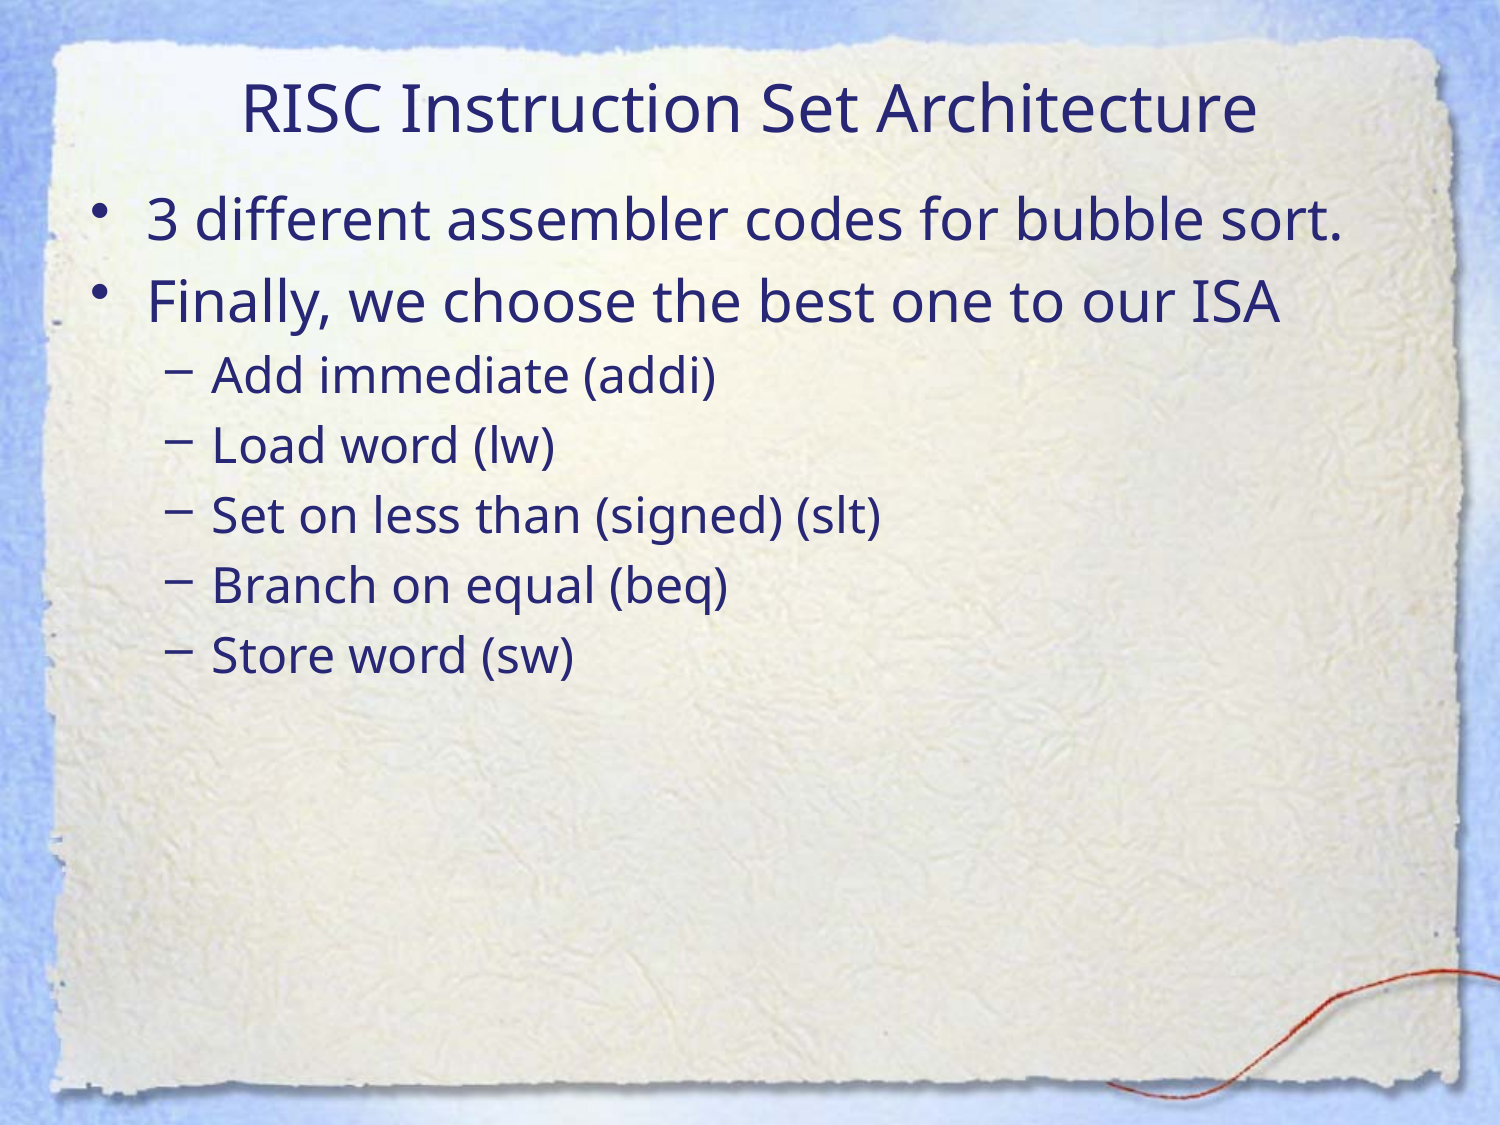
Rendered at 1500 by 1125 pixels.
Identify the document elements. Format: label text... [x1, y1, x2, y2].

picture [0, 0, 1500, 1125]
list 3 different assembler codes for bubble sort. Finally, we choose the best one to our ISA Add immediate (addi) Load word (lw) Set on less than (signed) (slt) Branch on equal (beq) Store word (sw) [74, 174, 1426, 1038]
title RISC Instruction Set Architecture [74, 37, 1426, 174]
